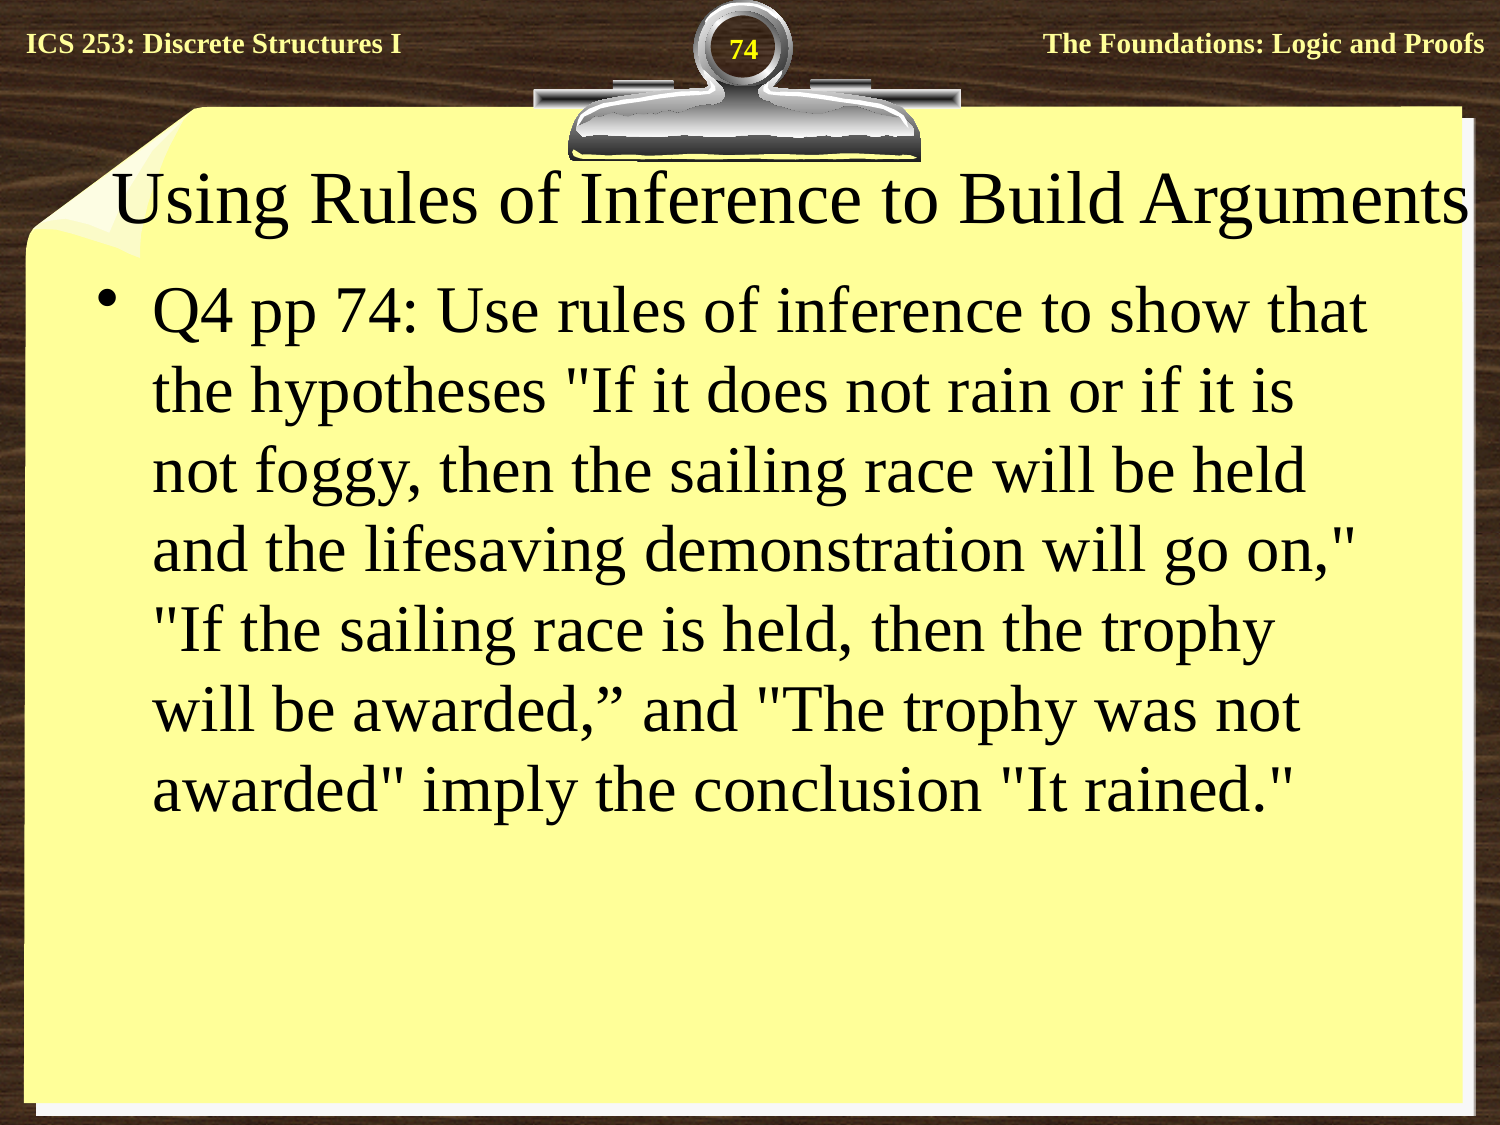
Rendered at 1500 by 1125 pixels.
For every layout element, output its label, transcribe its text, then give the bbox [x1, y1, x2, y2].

slide_number 74 [423, 5, 774, 91]
picture [0, 0, 1500, 1125]
list Q4 pp 74: Use rules of inference to show that the hypotheses "If it does not rain or if it is not foggy, then the sailing race will be held and the lifesaving demonstration will go on," "If the sailing race is held, then the trophy will be awarded,” and "The trophy was not awarded" imply the conclusion "It rained." [81, 257, 1405, 1079]
title Using Rules of Inference to Build Arguments [88, 140, 1495, 246]
